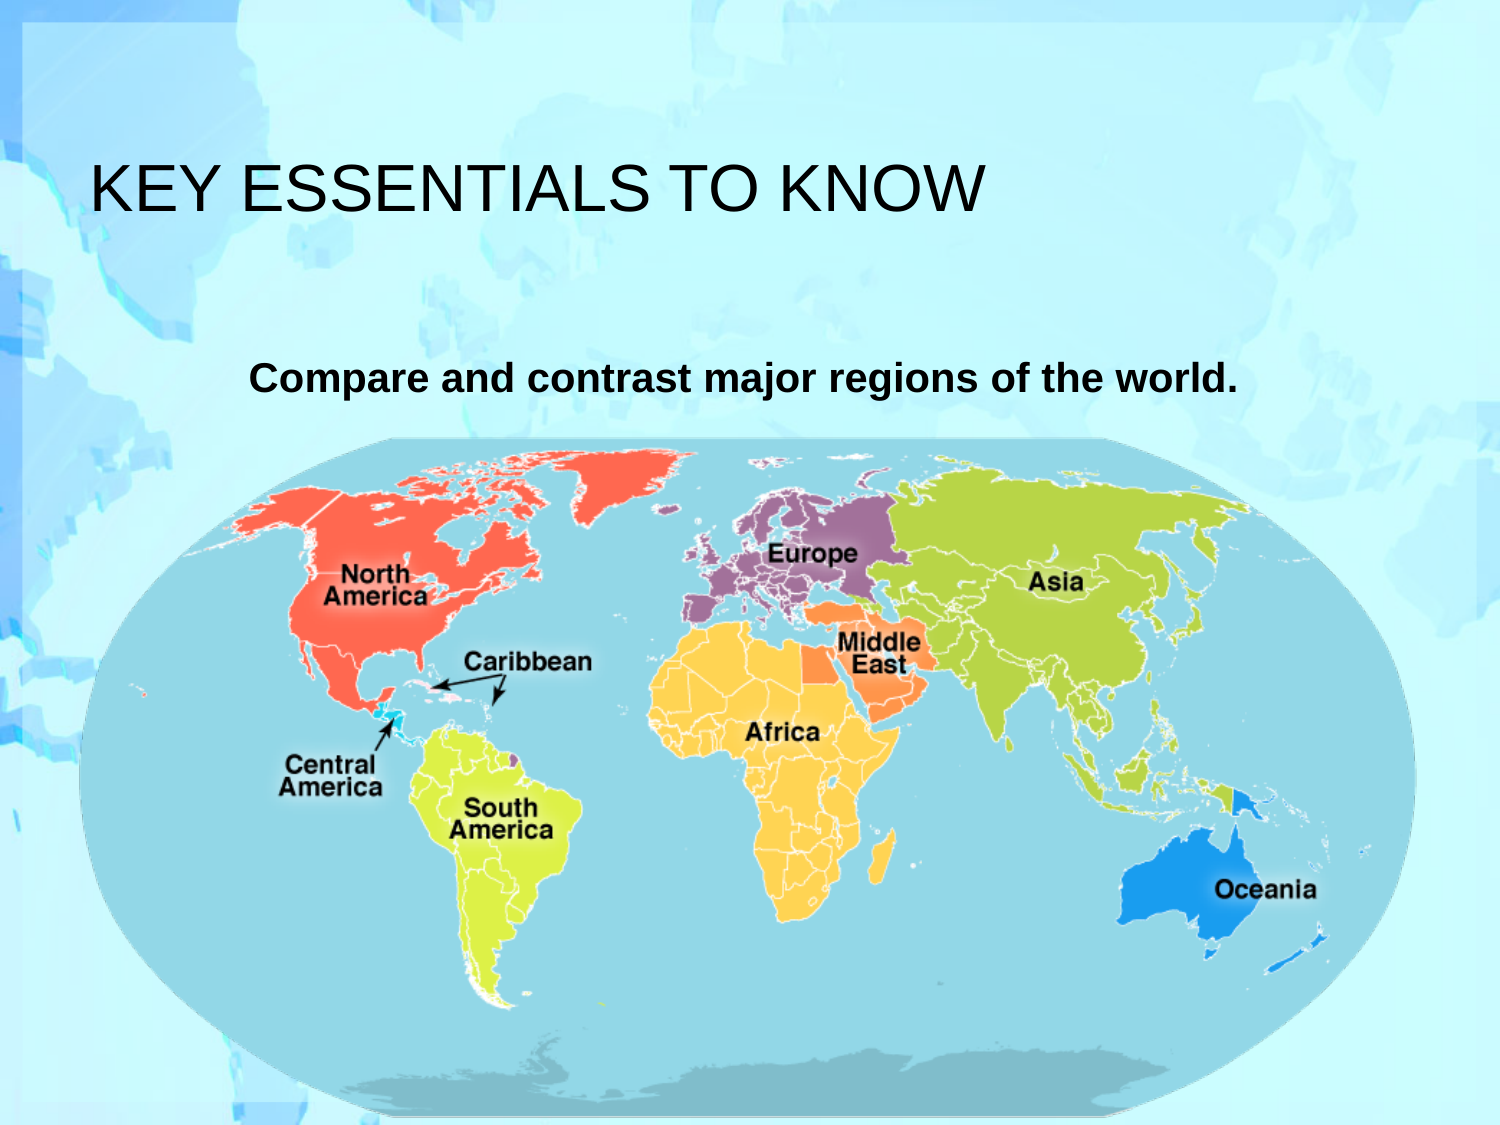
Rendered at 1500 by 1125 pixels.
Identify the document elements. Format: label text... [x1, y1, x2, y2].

picture [0, 0, 1500, 1125]
title KEY ESSENTIALS TO KNOW [74, 45, 1425, 233]
text_box Compare and contrast major regions of the world. [154, 343, 1345, 409]
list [74, 433, 1425, 1125]
